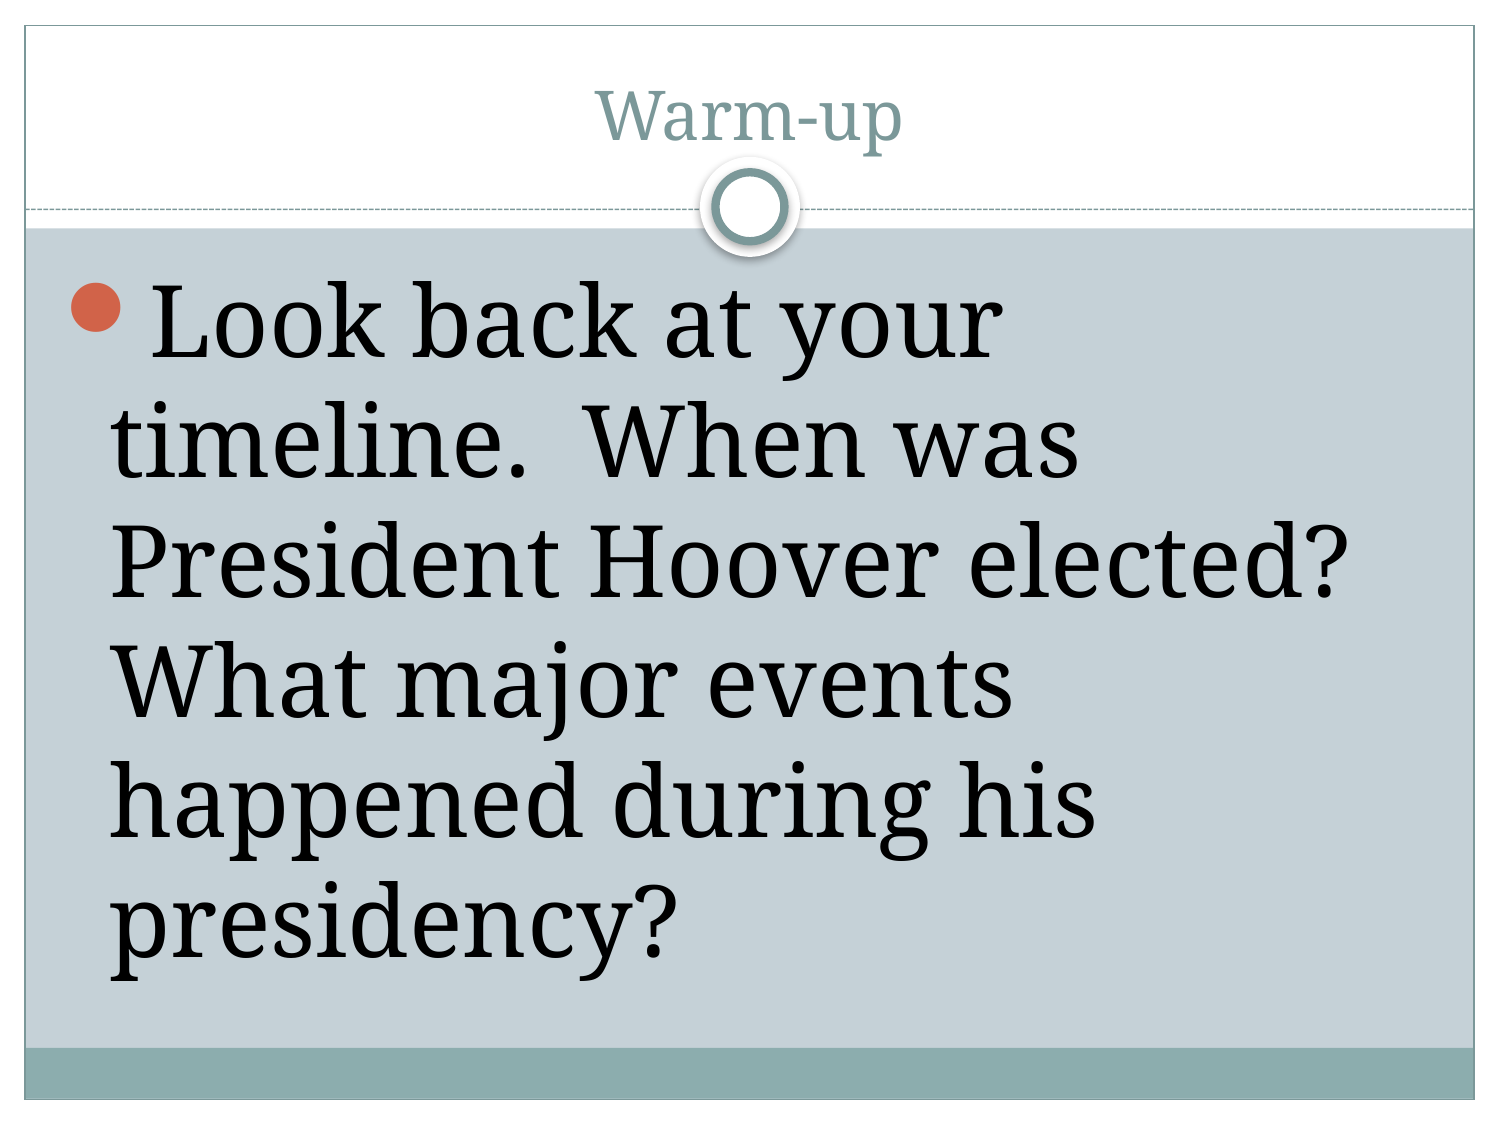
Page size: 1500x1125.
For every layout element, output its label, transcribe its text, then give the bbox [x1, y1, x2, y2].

title Warm-up [49, 37, 1450, 162]
list Look back at your timeline. When was President Hoover elected? What major events happened during his presidency? [49, 250, 1445, 1001]
